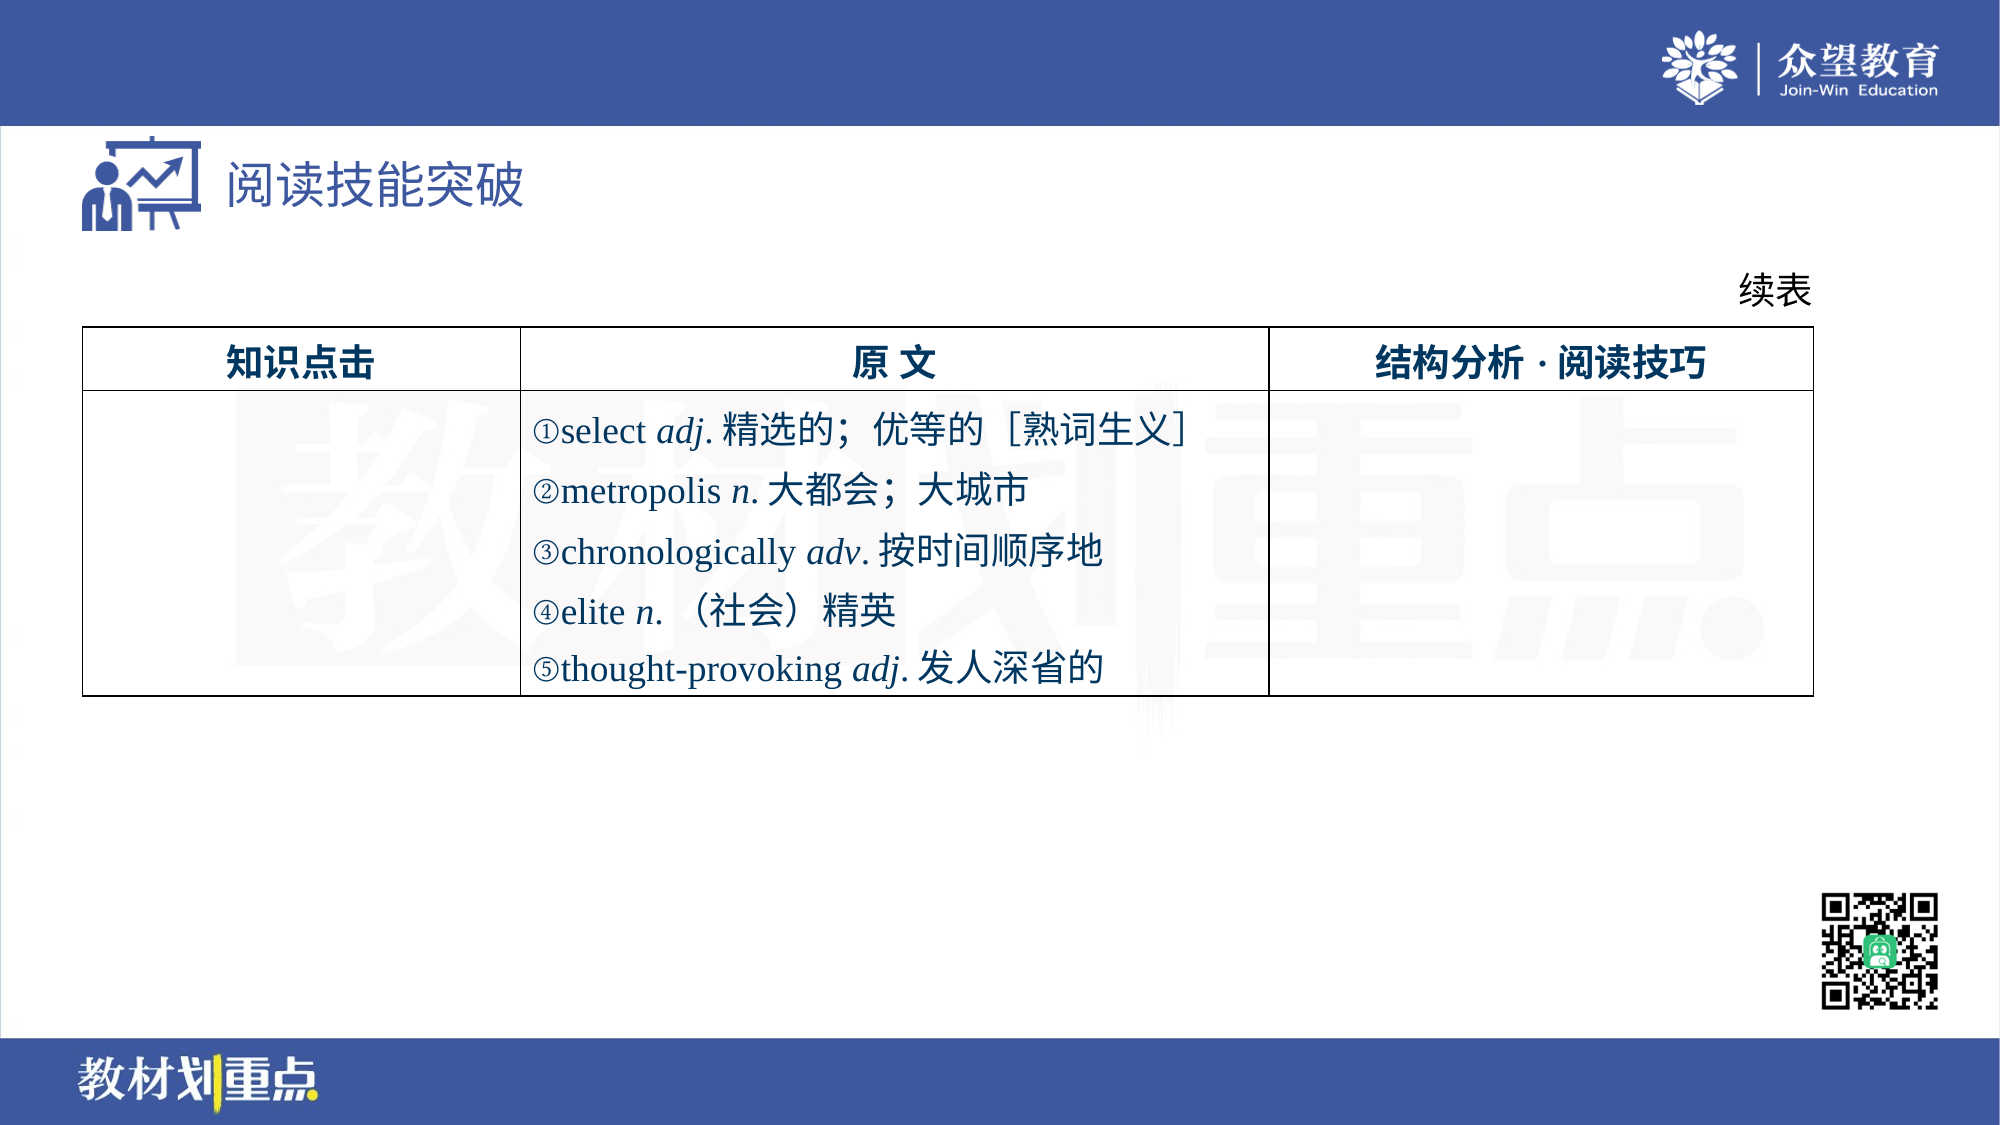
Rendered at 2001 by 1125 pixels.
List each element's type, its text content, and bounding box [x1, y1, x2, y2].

table_header 原 文 [521, 328, 1268, 390]
table_cell ①select adj.精选的；优等的［熟词生义］ ②metropolis n.大都会；大城市 ③chronologically adv.按时间顺序地 ④elite n.（社会）精英 ⑤thought-provoking adj.发人深省的 [521, 391, 1268, 695]
table_cell [1270, 391, 1813, 695]
text_box 续表 [1737, 247, 1814, 312]
table_header 知识点击 [83, 328, 520, 390]
picture [0, 0, 2000, 1125]
table_header 结构分析·阅读技巧 [1270, 328, 1813, 390]
table_cell [83, 391, 520, 695]
